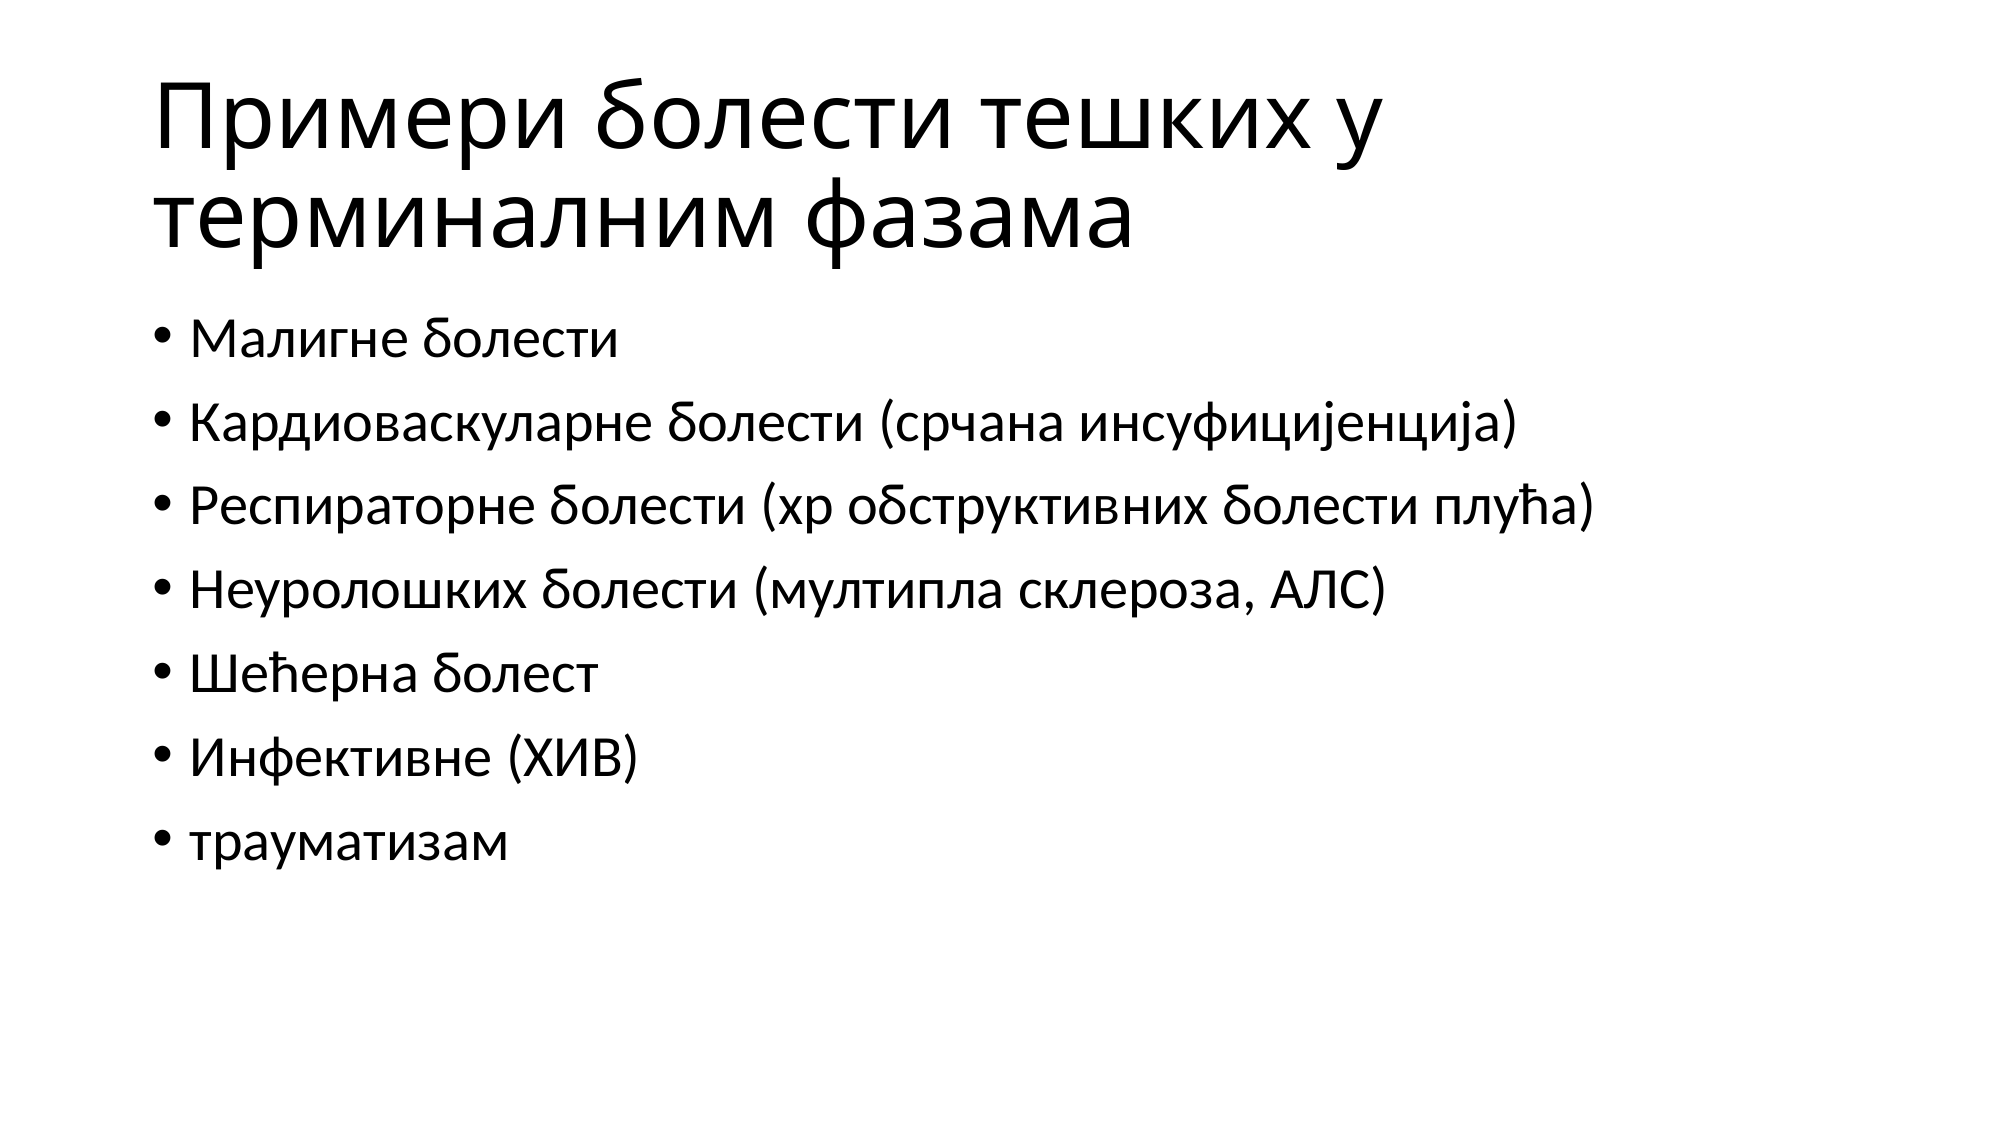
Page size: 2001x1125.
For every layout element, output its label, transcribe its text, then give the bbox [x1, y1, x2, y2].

title Примери болести тешких у терминалним фазама [137, 59, 1863, 278]
list Малигне болести Кардиоваскуларне болести (срчана инсуфицијенција) Респираторне болести (хр обструктивних болести плућа) Неуролошких болести (мултипла склероза, АЛС) Шећерна болест Инфективне (ХИВ) трауматизам [137, 299, 1863, 1014]
